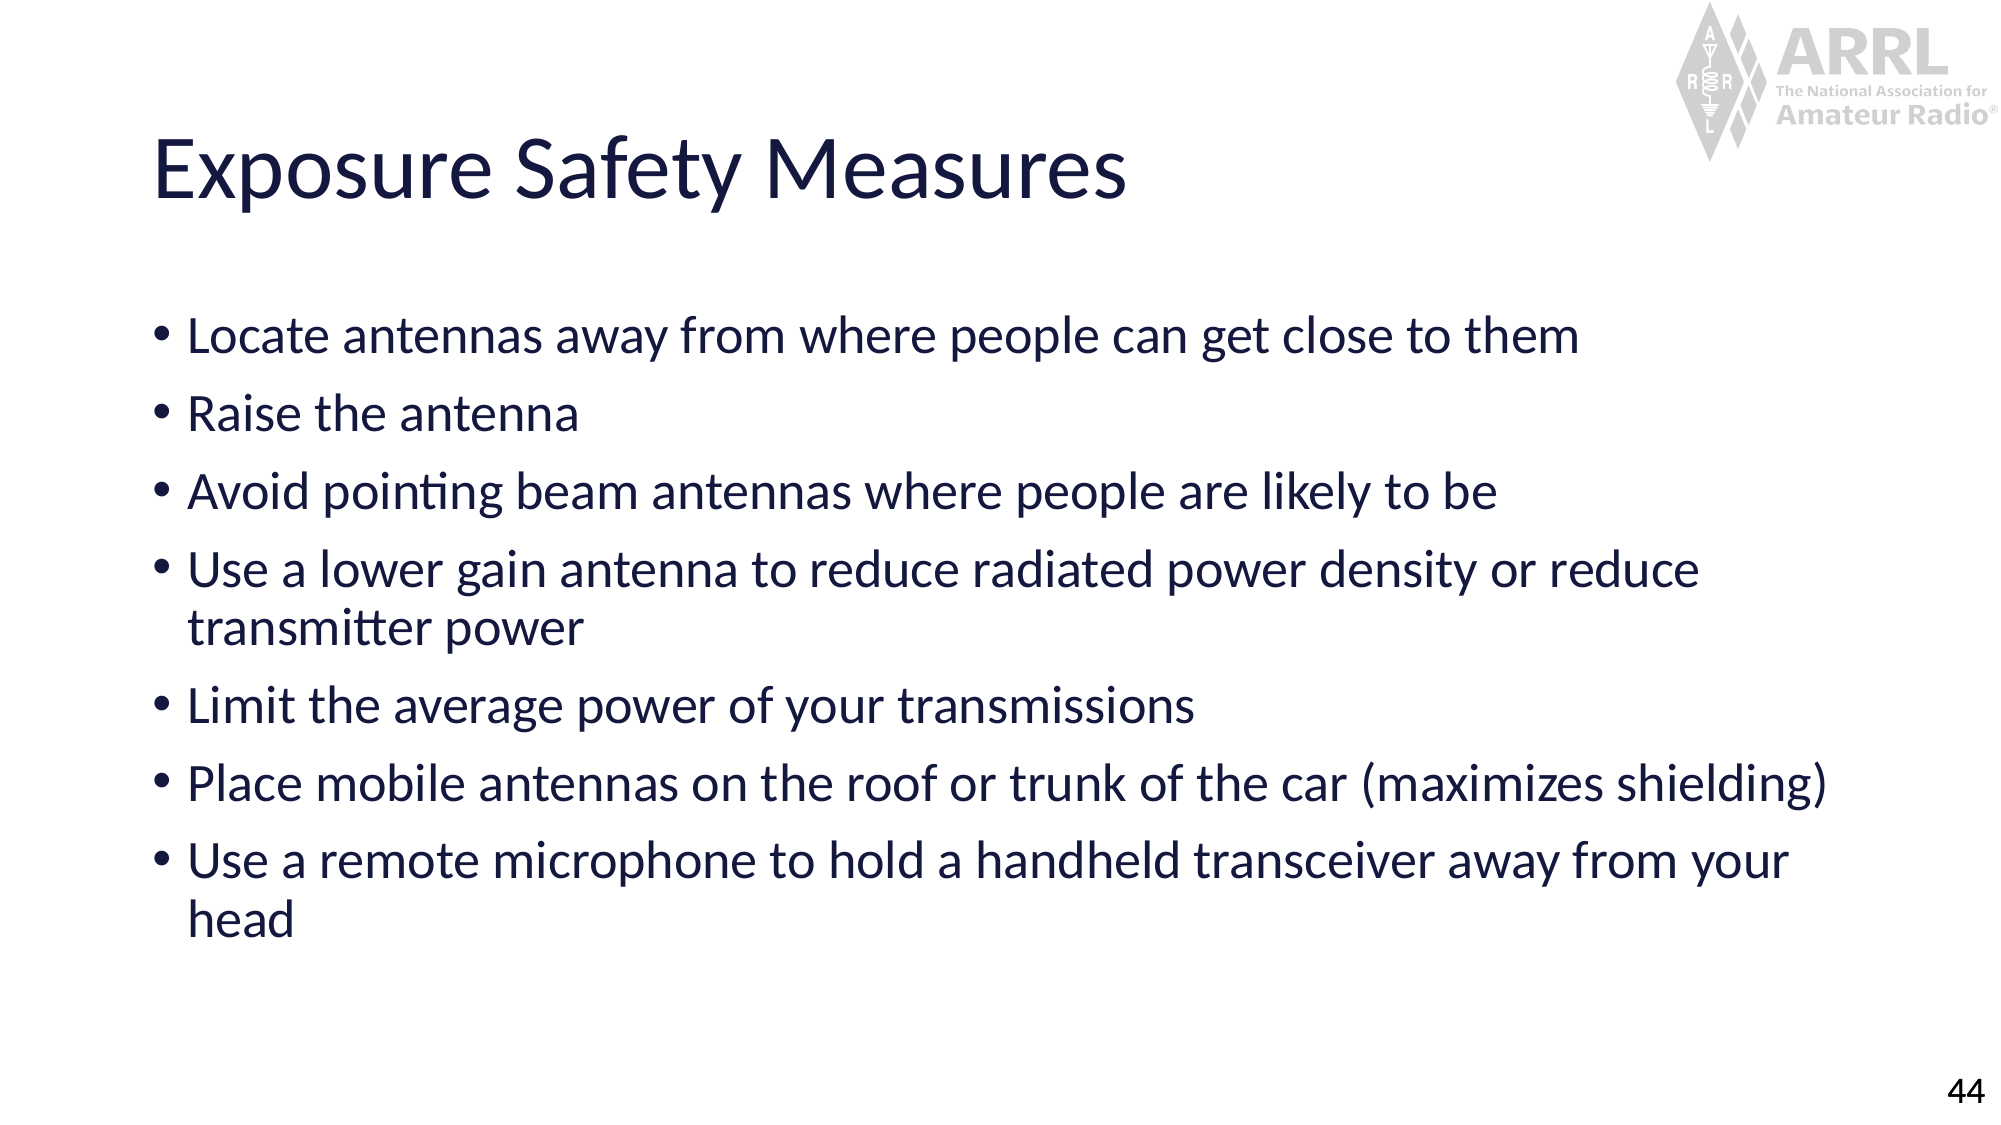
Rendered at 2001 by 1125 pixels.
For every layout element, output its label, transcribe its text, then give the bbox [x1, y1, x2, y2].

picture [1674, 0, 2000, 164]
list Locate antennas away from where people can get close to them Raise the antenna Avoid pointing beam antennas where people are likely to be Use a lower gain antenna to reduce radiated power density or reduce transmitter power Limit the average power of your transmissions Place mobile antennas on the roof or trunk of the car (maximizes shielding) Use a remote microphone to hold a handheld transceiver away from your head [137, 299, 1863, 1014]
title Exposure Safety Measures [137, 59, 1863, 278]
